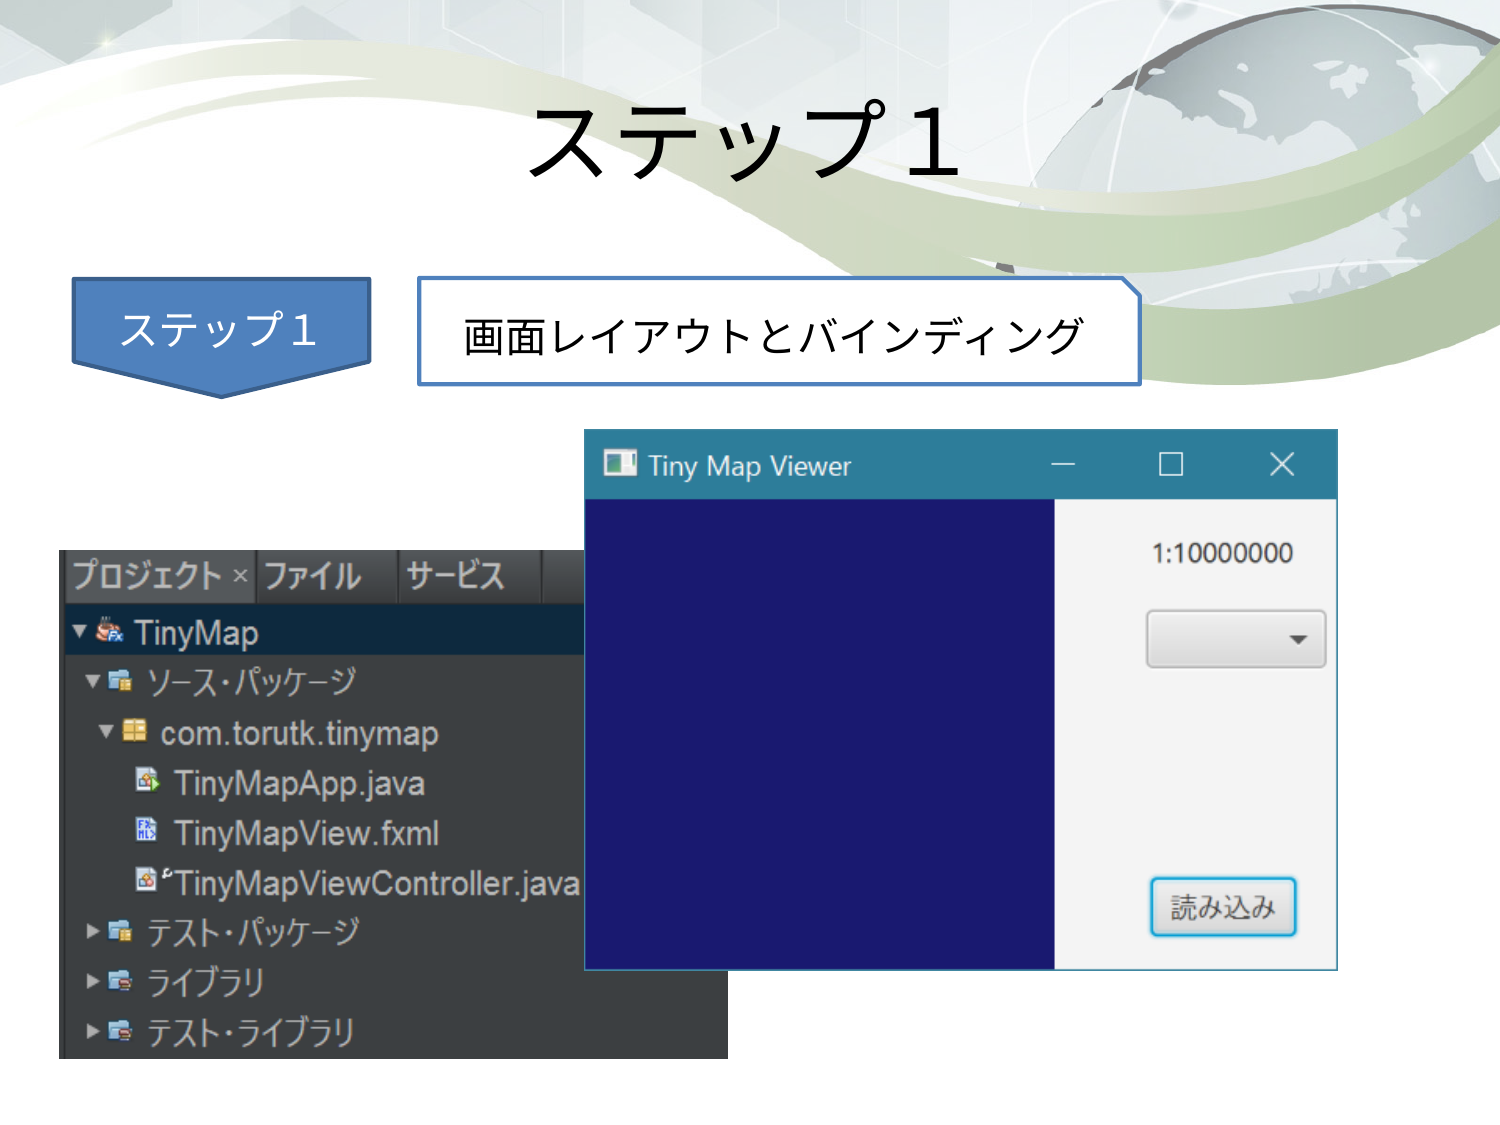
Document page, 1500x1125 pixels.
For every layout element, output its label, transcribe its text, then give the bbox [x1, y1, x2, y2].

picture [59, 429, 1338, 1059]
text_box 画面レイアウトとバインディング [417, 275, 1142, 387]
text_box ステップ１ [71, 276, 372, 400]
title ステップ１ [75, 45, 1425, 233]
